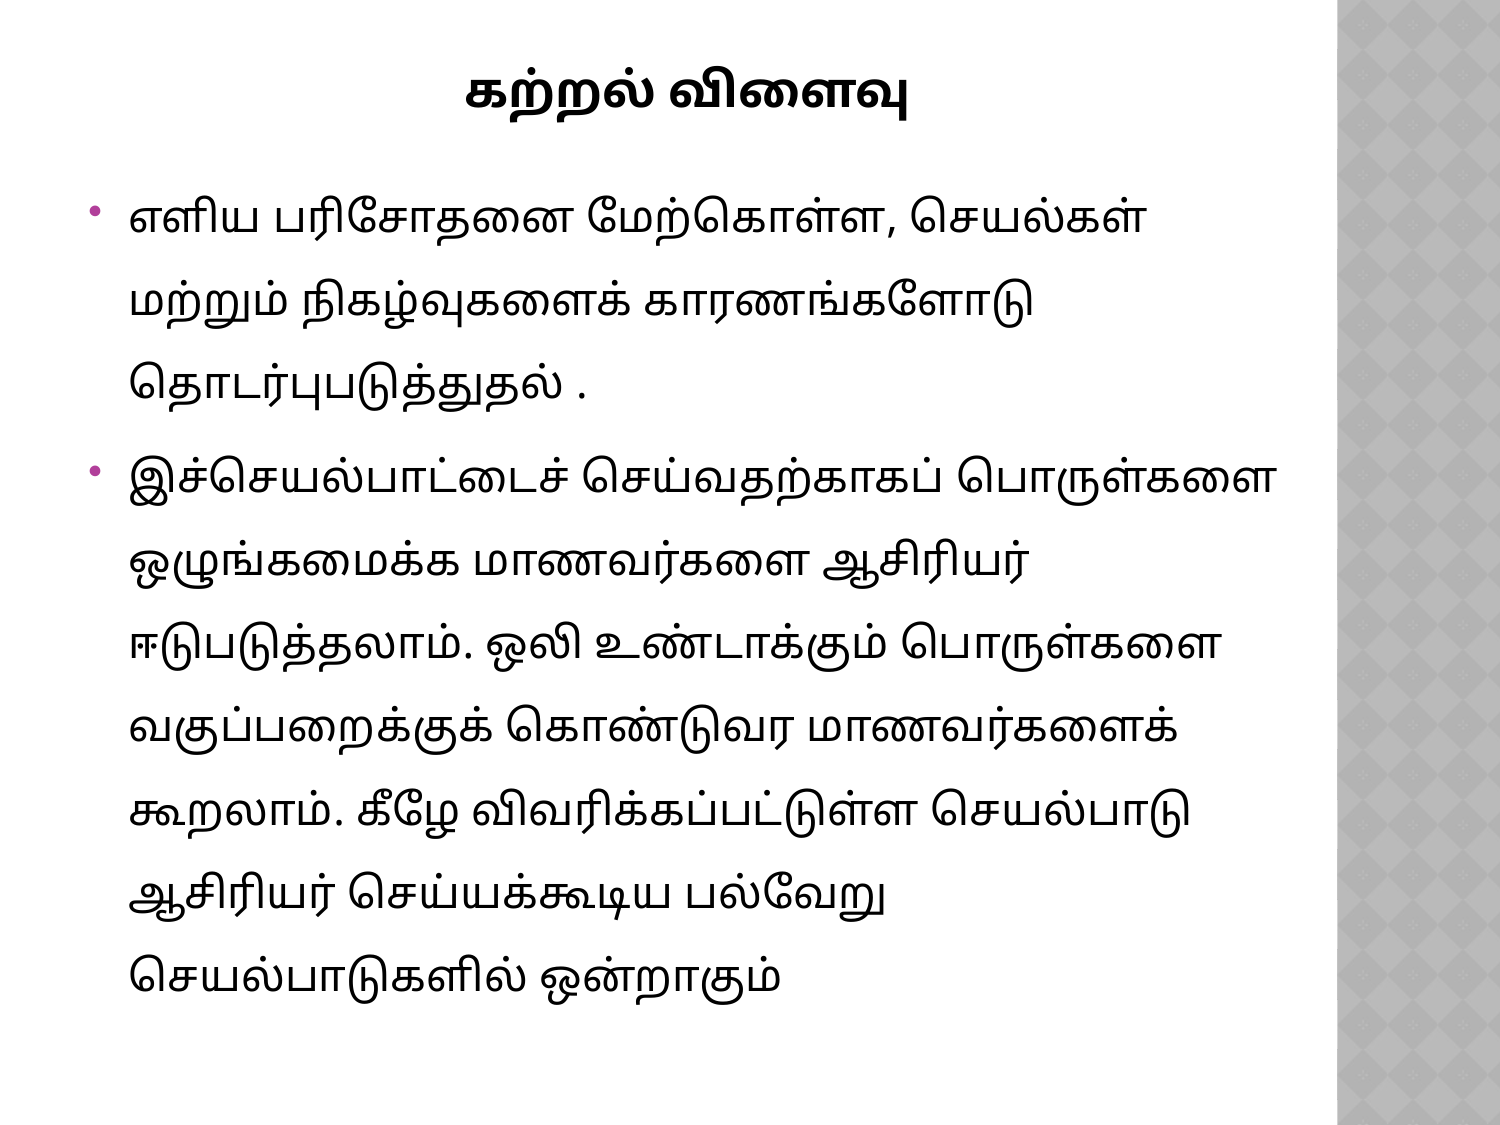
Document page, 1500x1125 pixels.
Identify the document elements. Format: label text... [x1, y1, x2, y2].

list எளிய பரிசோதனை மேற்கொள்ள, செயல்கள் மற்றும் நிகழ்வுகளைக் காரணங்களோடு தொடர்புபடுத்துதல் . இச்செயல்பாட்டைச் செய்வதற்காகப் பொருள்களை ஒழுங்கமைக்க மாணவர்களை ஆசிரியர் ஈடுபடுத்தலாம். ஒலி உண்டாக்கும் பொருள்களை வகுப்பறைக்குக் கொண்டுவர மாணவர்களைக் கூறலாம். கீழே விவரிக்கப்பட்டுள்ள செயல்பாடு ஆசிரியர் செய்யக்கூடிய பல்வேறு செயல்பாடுகளில் ஒன்றாகும் [75, 149, 1300, 1062]
title கற்றல் விளைவு [75, 0, 1300, 149]
